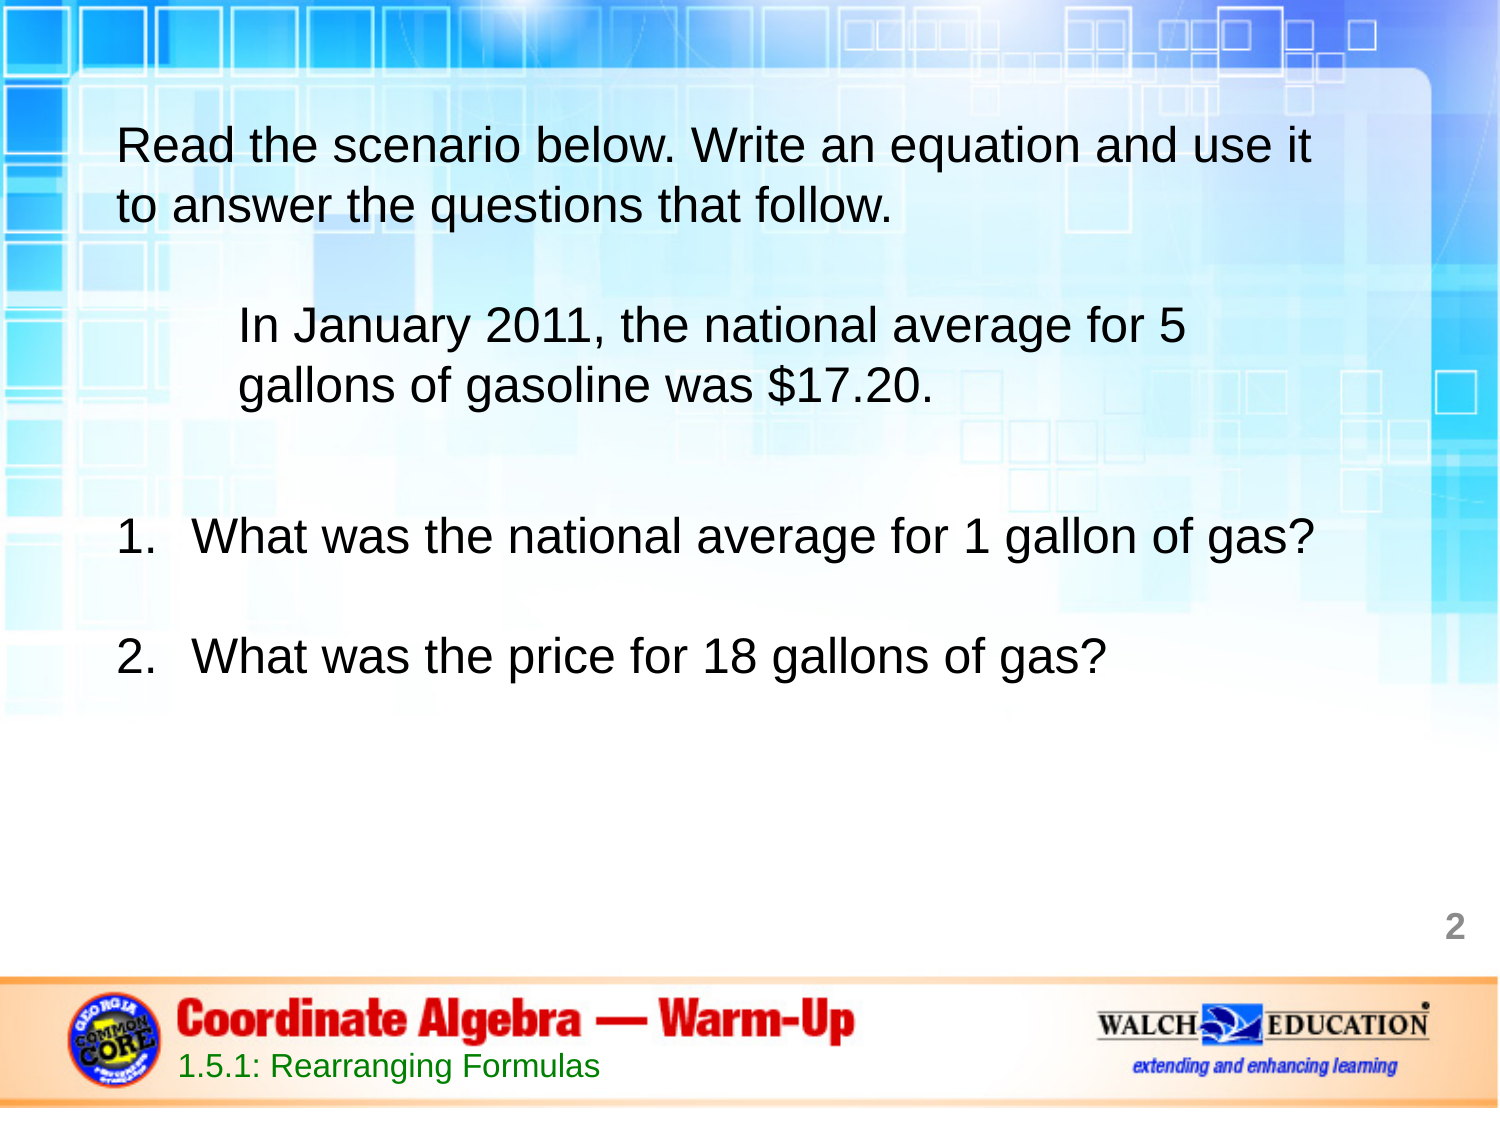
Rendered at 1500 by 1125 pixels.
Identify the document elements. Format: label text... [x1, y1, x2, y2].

picture [0, 0, 1500, 1108]
slide_number 2 [1361, 901, 1481, 949]
text_box Read the scenario below. Write an equation and use it to answer the questions that follow. In January 2011, the national average for 5 gallons of gasoline was $17.20. [101, 105, 1362, 446]
list 1.5.1: Rearranging Formulas [162, 1036, 1070, 1080]
text_box What was the national average for 1 gallon of gas? What was the price for 18 gallons of gas? [101, 496, 1377, 691]
